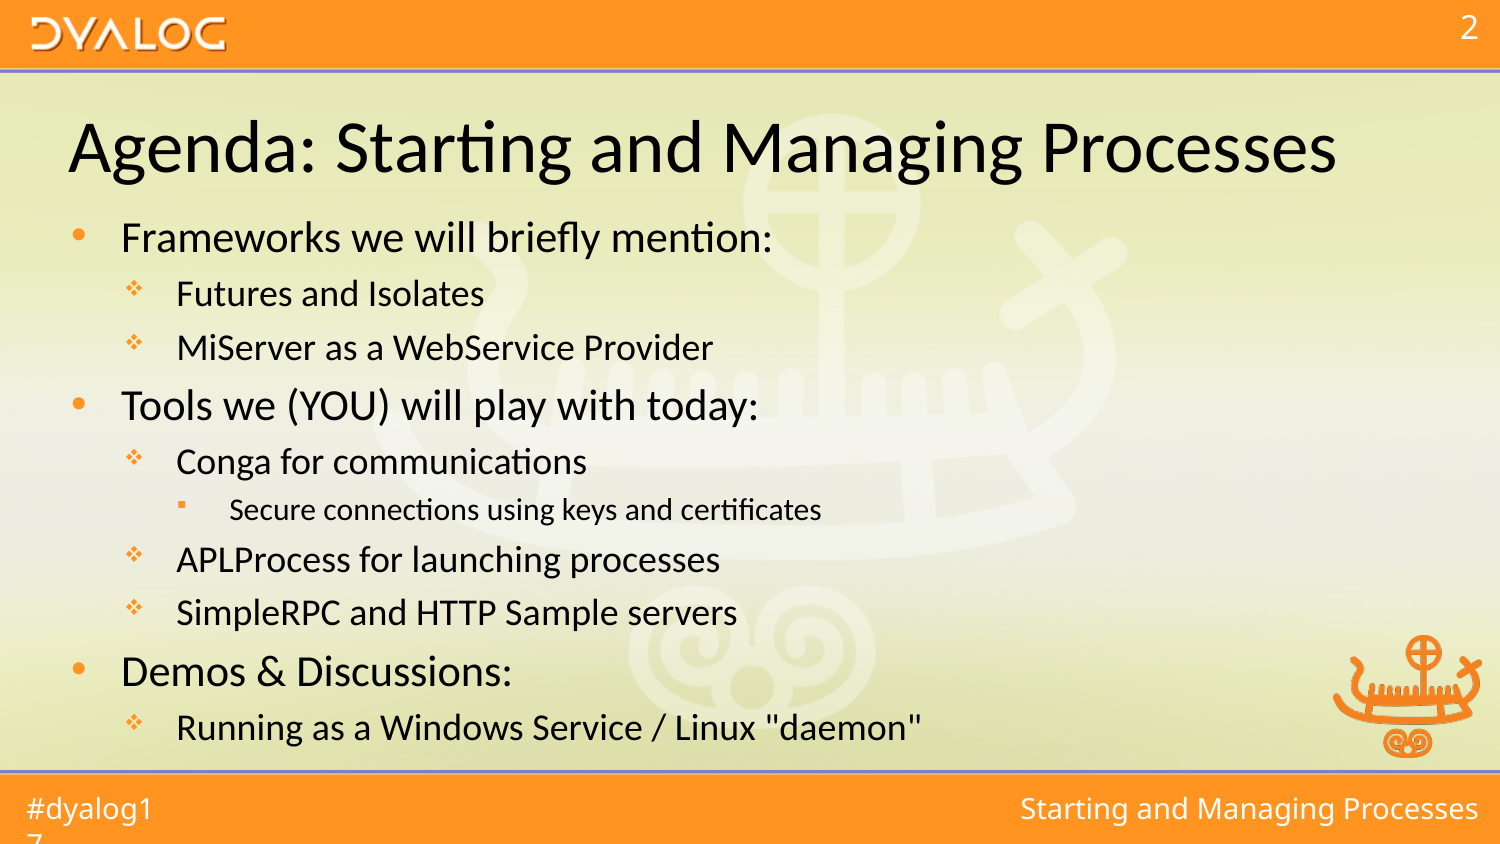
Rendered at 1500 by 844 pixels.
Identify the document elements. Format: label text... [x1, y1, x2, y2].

list Frameworks we will briefly mention: Futures and Isolates MiServer as a WebService Provider Tools we (YOU) will play with today: Conga for communications Secure connections using keys and certificates APLProcess for launching processes SimpleRPC and HTTP Sample servers Demos & Discussions: Running as a Windows Service / Linux "daemon" [56, 200, 1069, 758]
title Agenda: Starting and Managing Processes [53, 94, 1425, 192]
picture [0, 0, 1500, 844]
